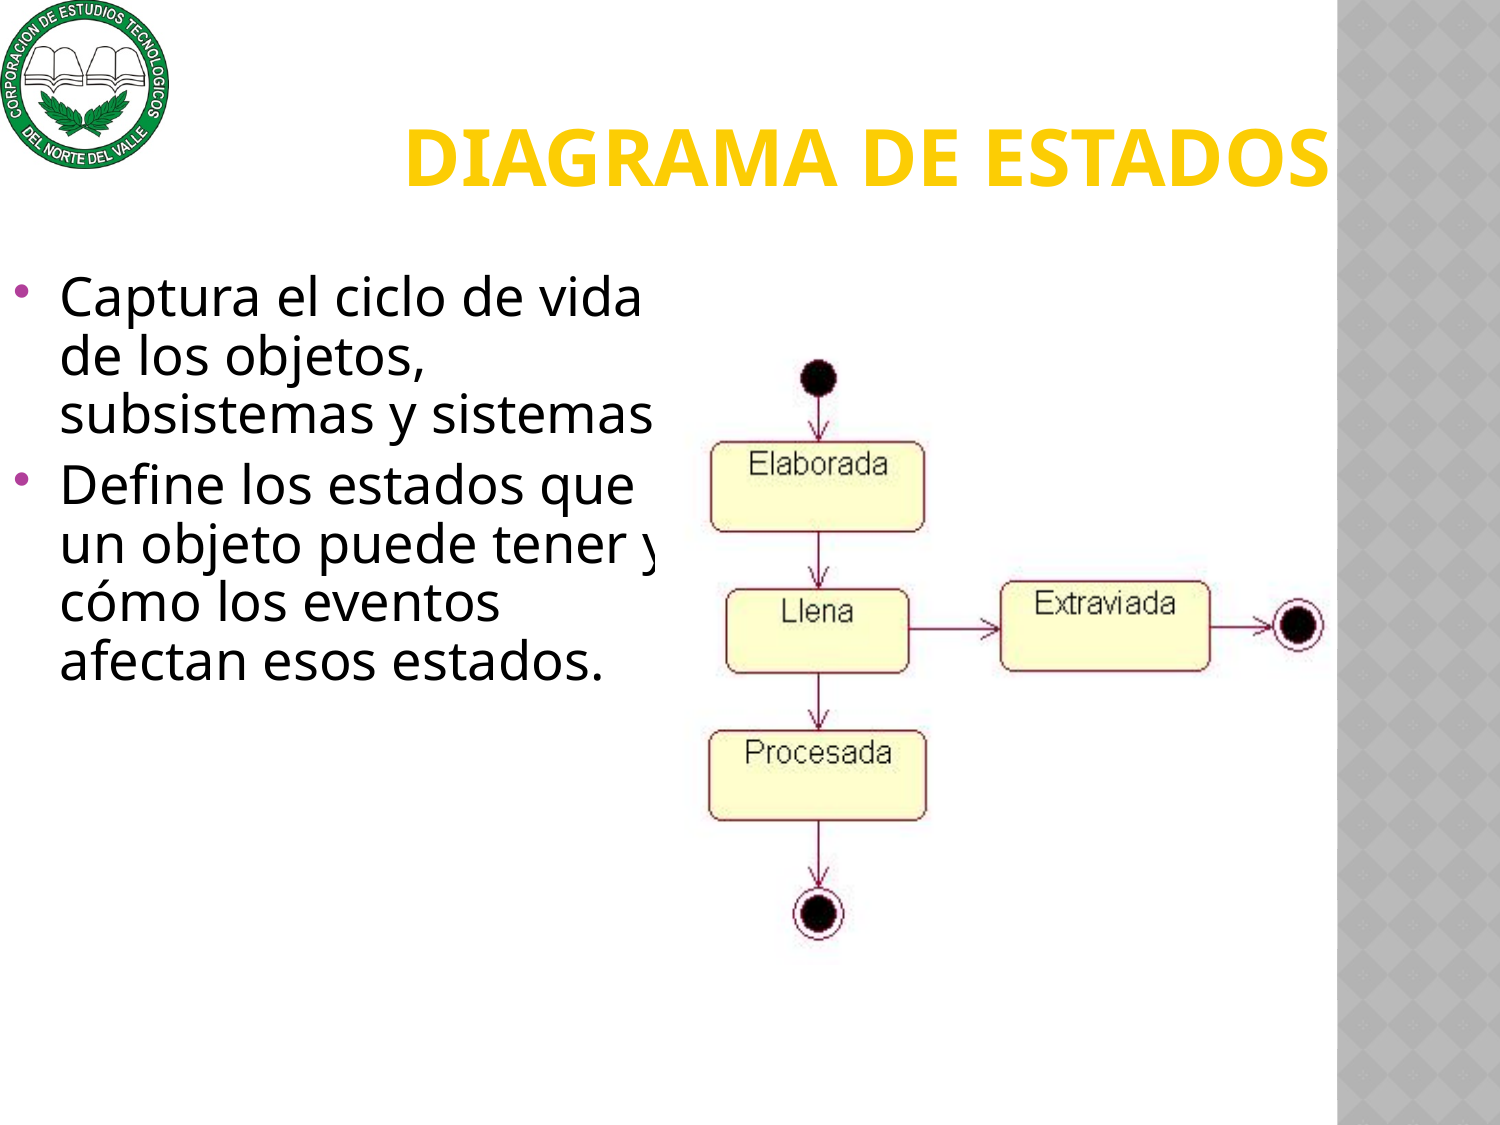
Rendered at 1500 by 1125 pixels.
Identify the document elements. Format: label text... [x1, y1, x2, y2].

list Captura el ciclo de vida de los objetos, subsistemas y sistemas. Define los estados que un objeto puede tener y cómo los eventos afectan esos estados. [0, 262, 688, 963]
picture [655, 327, 1337, 965]
title Diagrama de Estados [387, 99, 1388, 288]
picture [0, 0, 169, 169]
